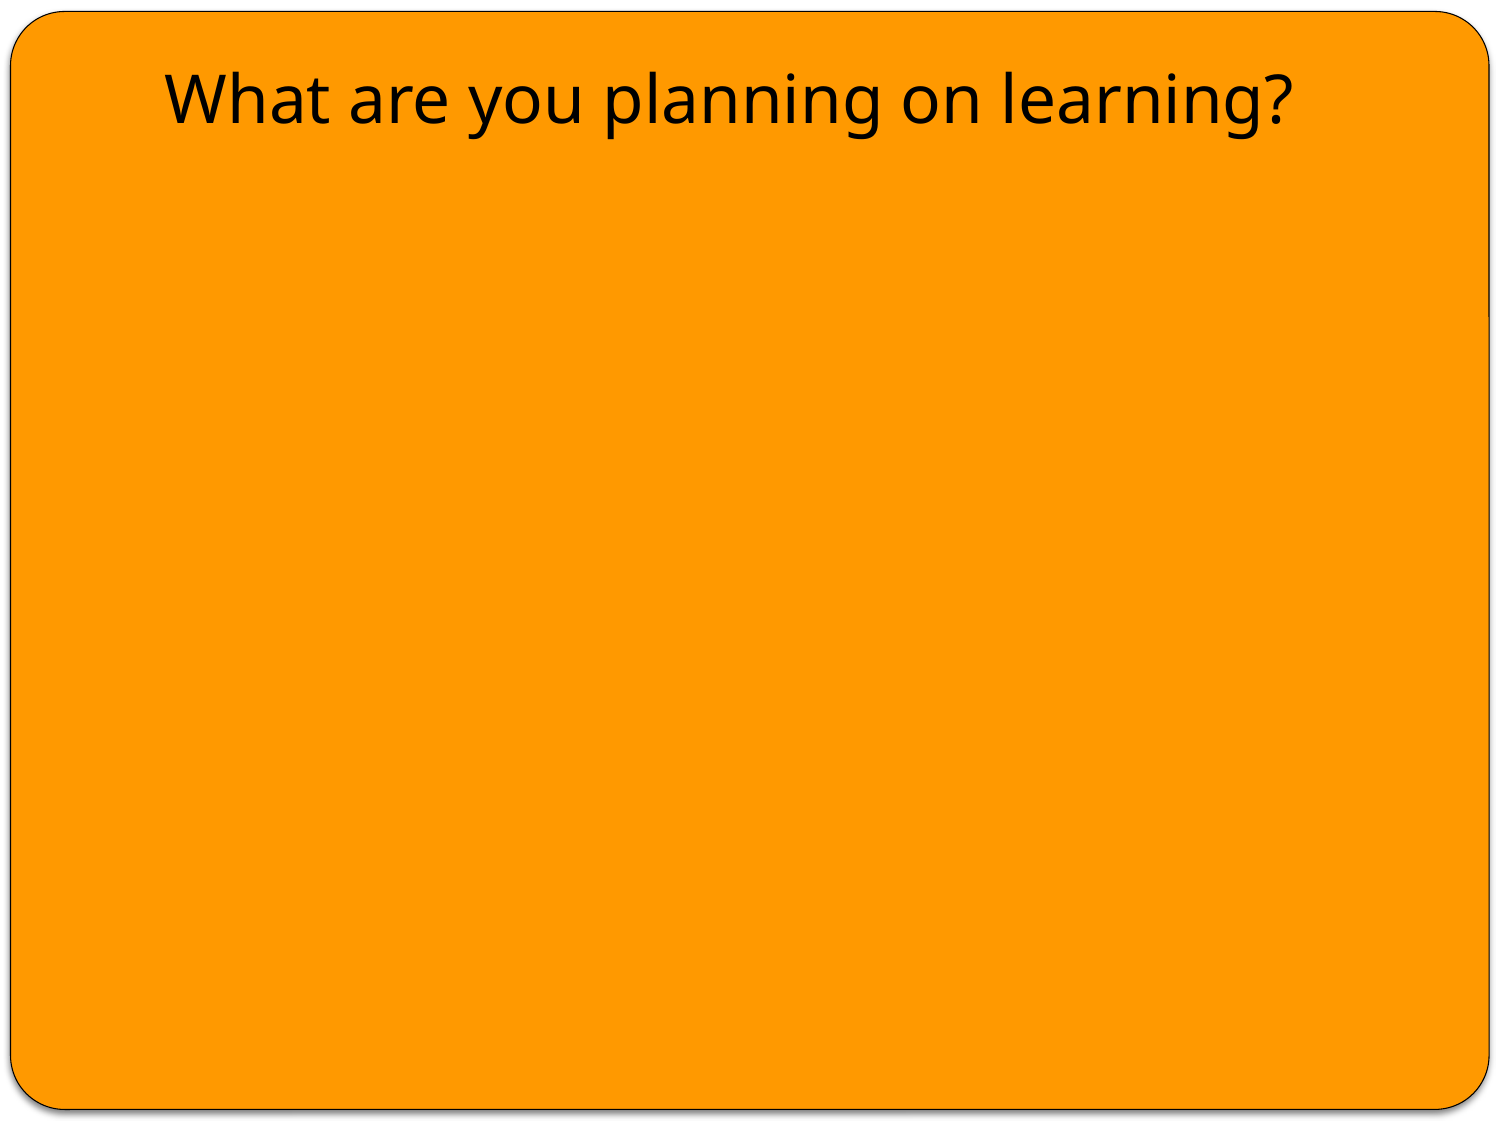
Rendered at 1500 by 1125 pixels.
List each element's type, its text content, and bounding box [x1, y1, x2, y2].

title What are you planning on learning? [150, 45, 1425, 233]
